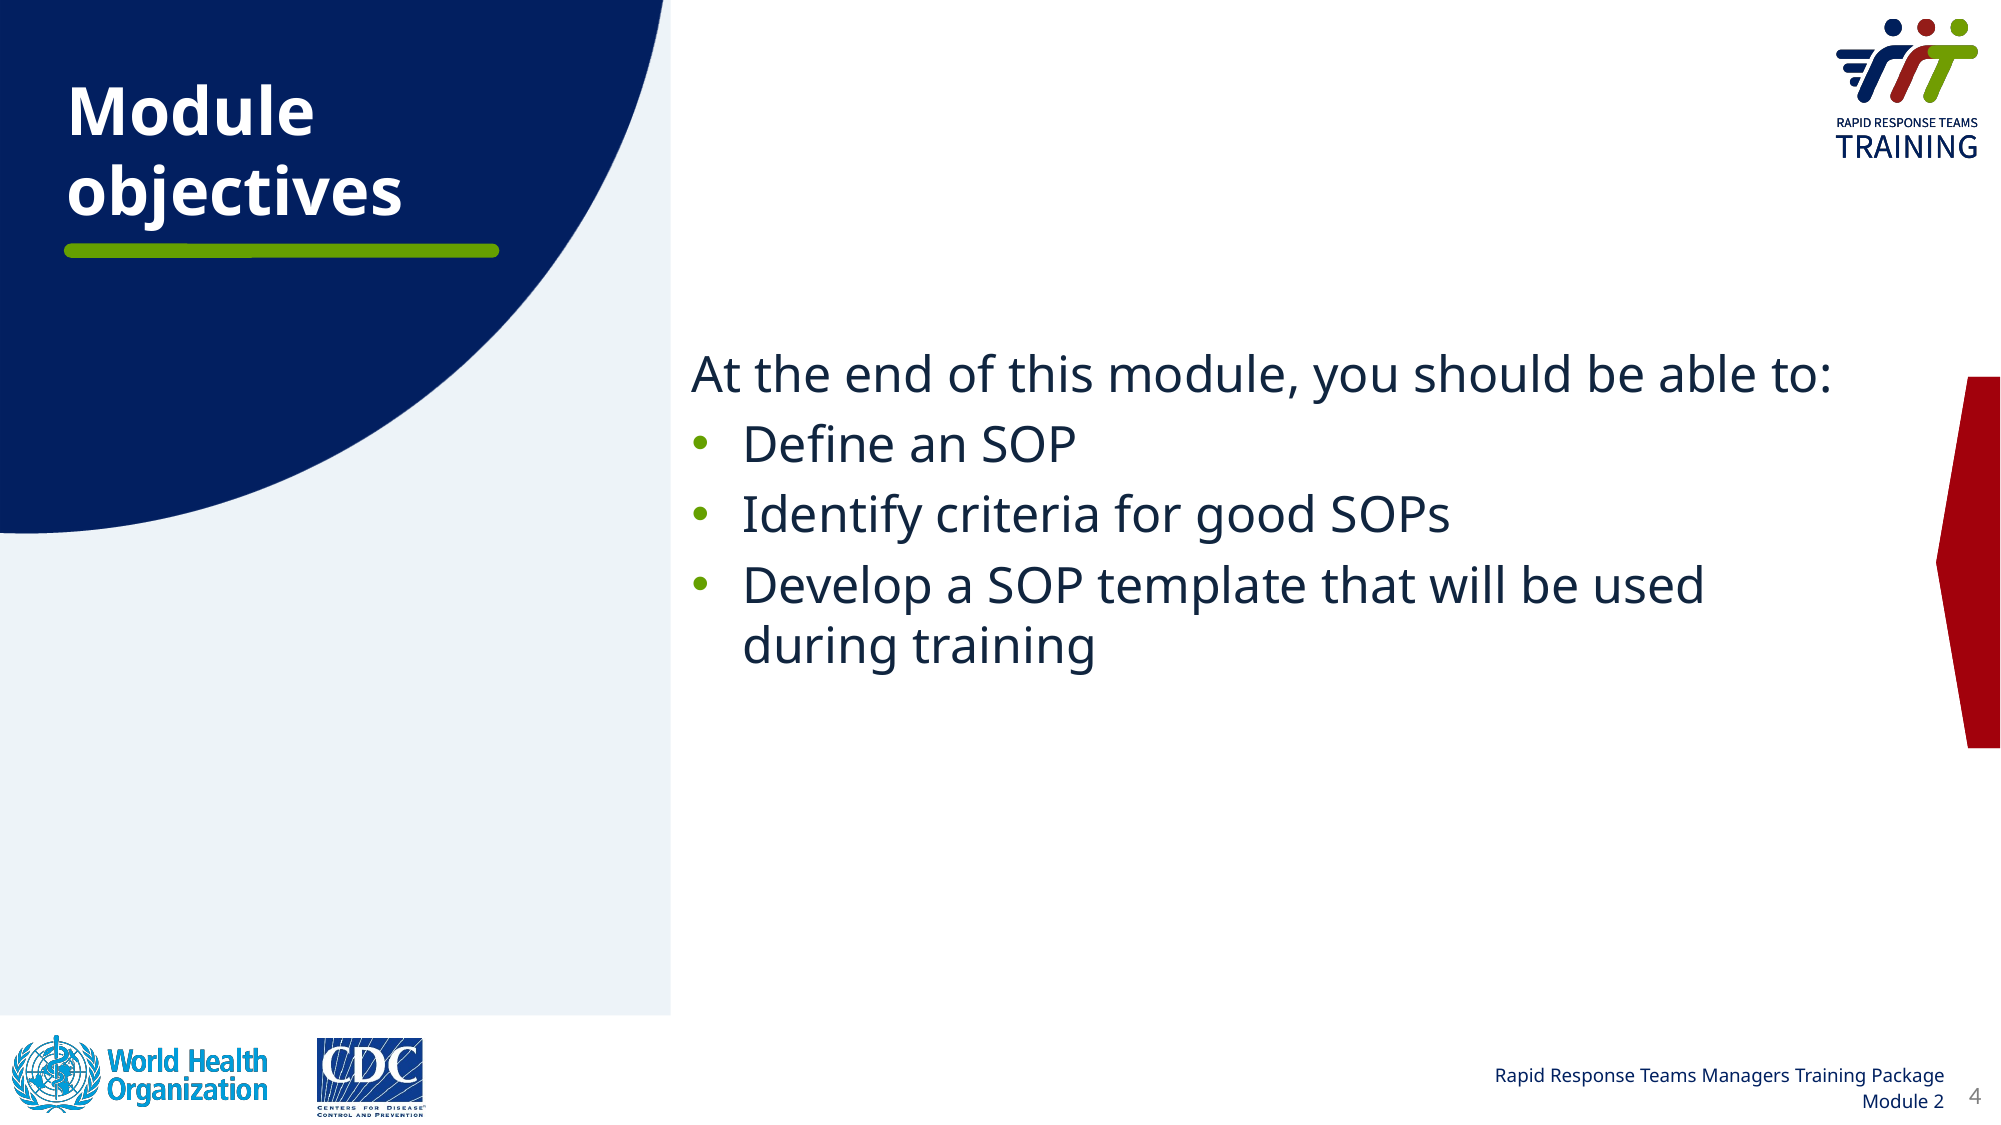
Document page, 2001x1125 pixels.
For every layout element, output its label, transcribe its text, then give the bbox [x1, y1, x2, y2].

picture [46, 1056, 54, 1062]
picture [30, 1083, 37, 1091]
text_box [1936, 376, 2000, 749]
text_box At the end of this module, you should be able to: Define an SOP Identify criteria for good SOPs Develop a SOP template that will be used during training [684, 334, 1861, 752]
picture [50, 1108, 62, 1113]
picture [71, 1053, 90, 1091]
slide_number 4 [1953, 1071, 2000, 1125]
picture [317, 1038, 426, 1117]
picture [24, 1054, 36, 1087]
picture [12, 1083, 48, 1113]
picture [12, 1035, 54, 1068]
picture [59, 1035, 267, 1113]
picture [1835, 19, 1978, 167]
picture [40, 1062, 47, 1070]
picture [36, 1088, 78, 1105]
text_box Module objectives [59, 61, 531, 237]
picture [0, 0, 670, 538]
picture [22, 1062, 26, 1077]
picture [34, 1054, 43, 1078]
